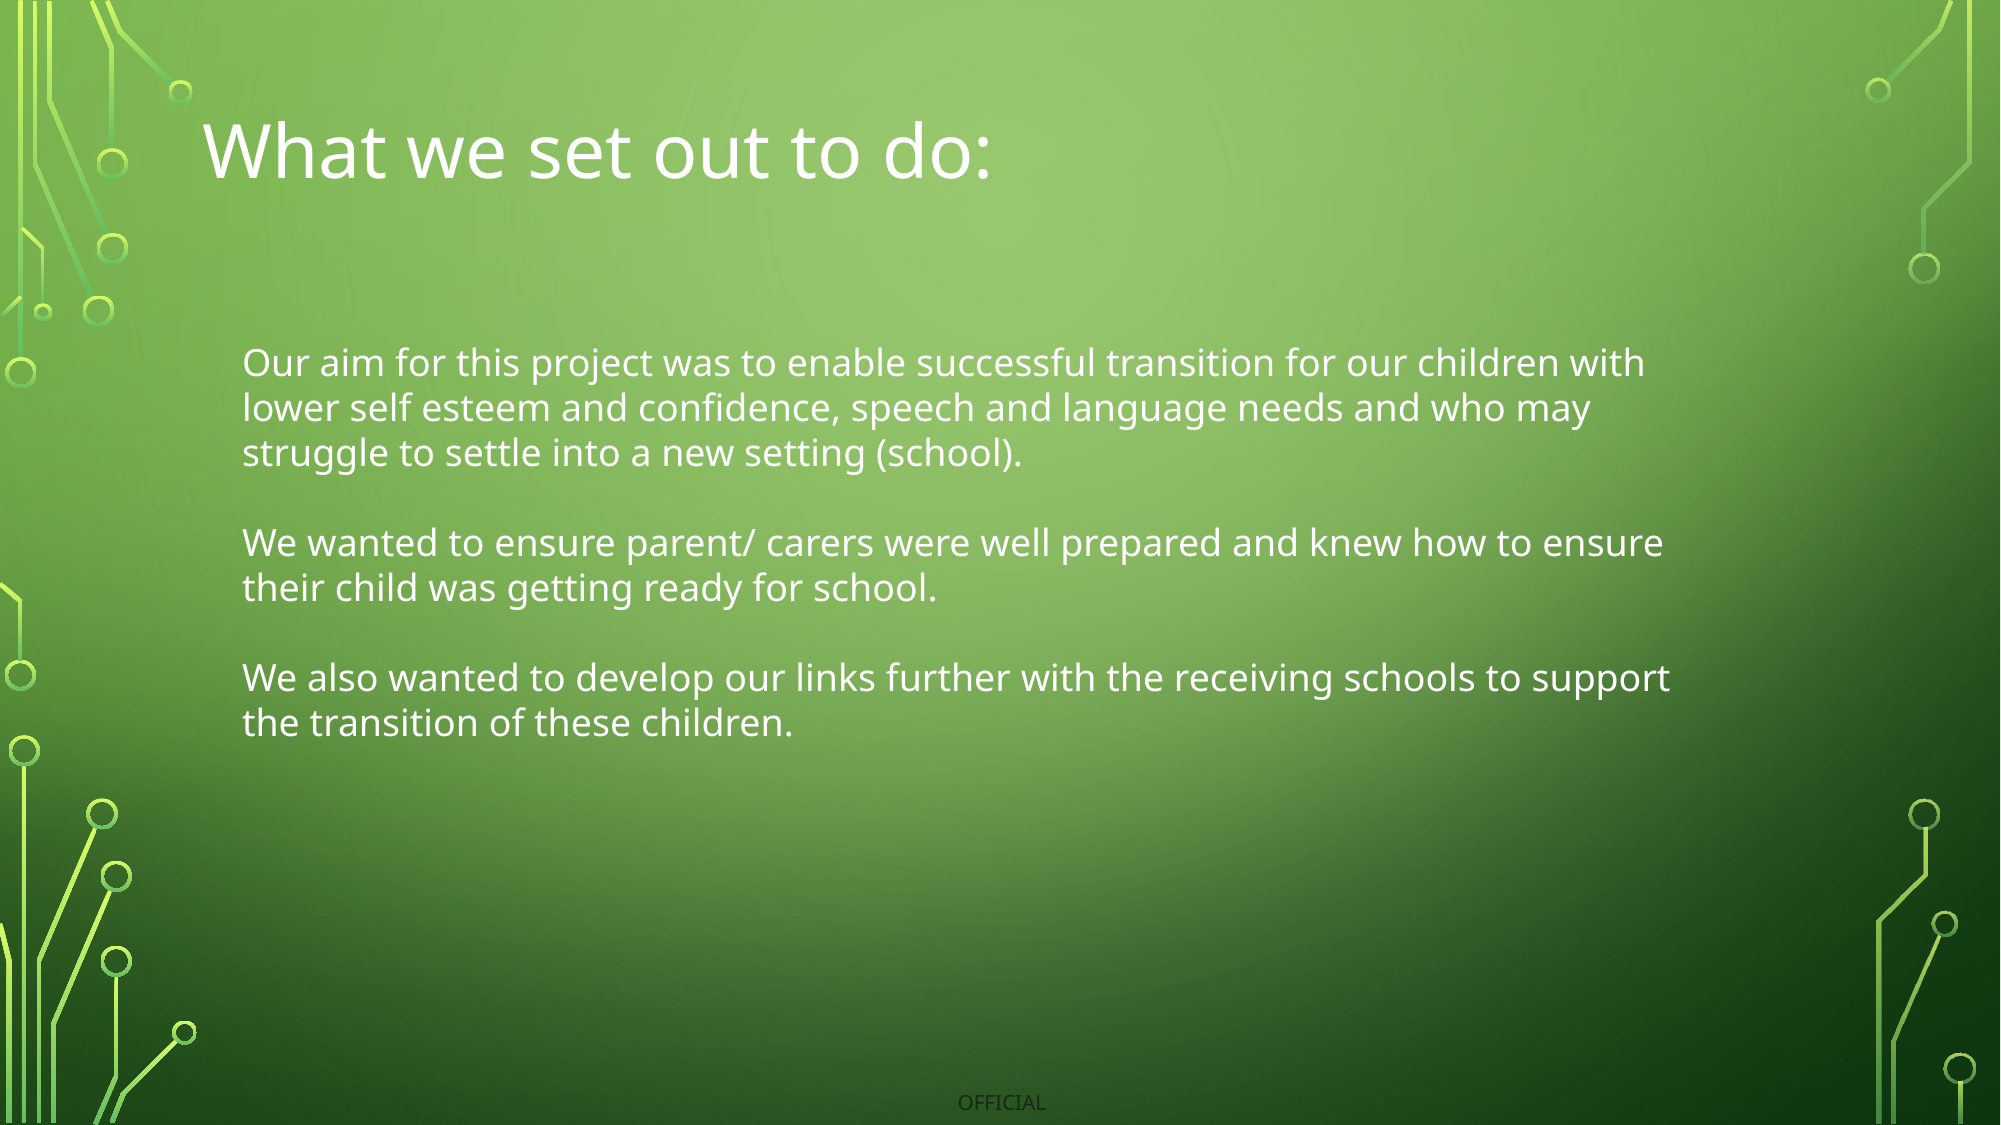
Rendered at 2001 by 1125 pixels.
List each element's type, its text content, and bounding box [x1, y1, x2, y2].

text_box Our aim for this project was to enable successful transition for our children with lower self esteem and confidence, speech and language needs and who may struggle to settle into a new setting (school). We wanted to ensure parent/ carers were well prepared and knew how to ensure their child was getting ready for school. We also wanted to develop our links further with the receiving schools to support the transition of these children. [227, 331, 1743, 797]
title What we set out to do: [187, 33, 1813, 276]
